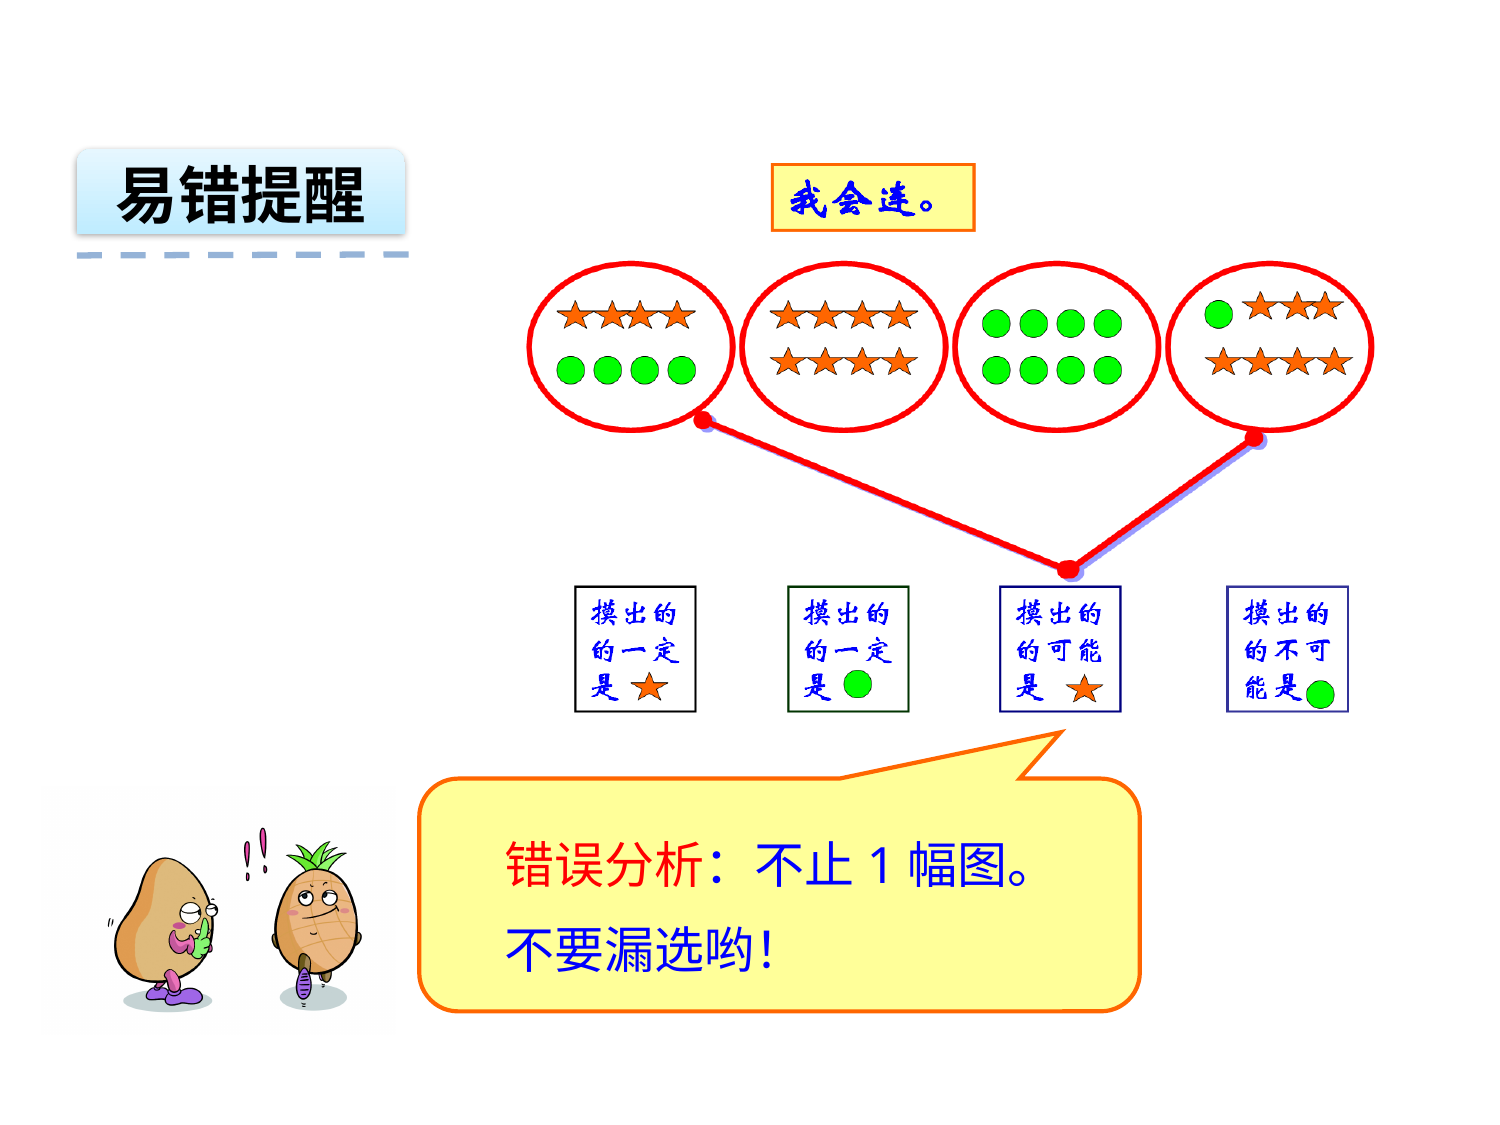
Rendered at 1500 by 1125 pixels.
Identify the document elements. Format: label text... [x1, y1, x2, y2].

text_box 易错提醒 [76, 148, 406, 235]
picture [489, 160, 1388, 725]
picture [40, 786, 396, 1035]
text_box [418, 778, 1141, 1012]
